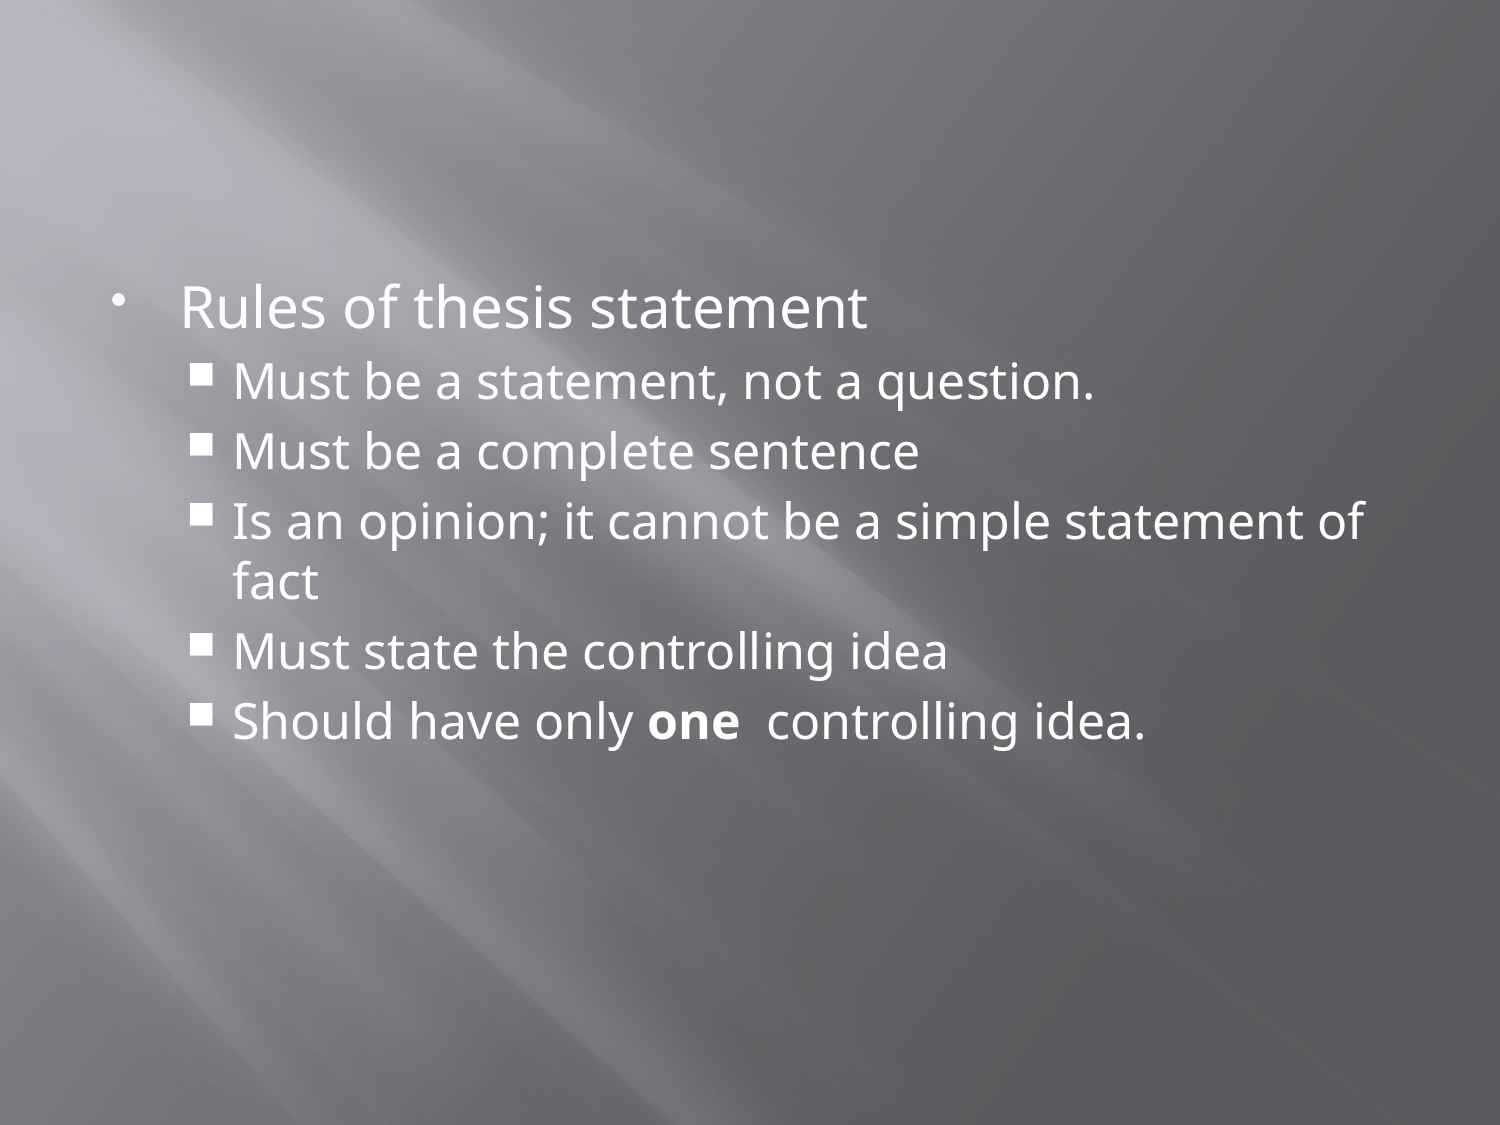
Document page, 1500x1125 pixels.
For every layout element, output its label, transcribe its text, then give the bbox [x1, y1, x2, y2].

list Rules of thesis statement Must be a statement, not a question. Must be a complete sentence Is an opinion; it cannot be a simple statement of fact Must state the controlling idea Should have only one controlling idea. [75, 262, 1425, 1035]
